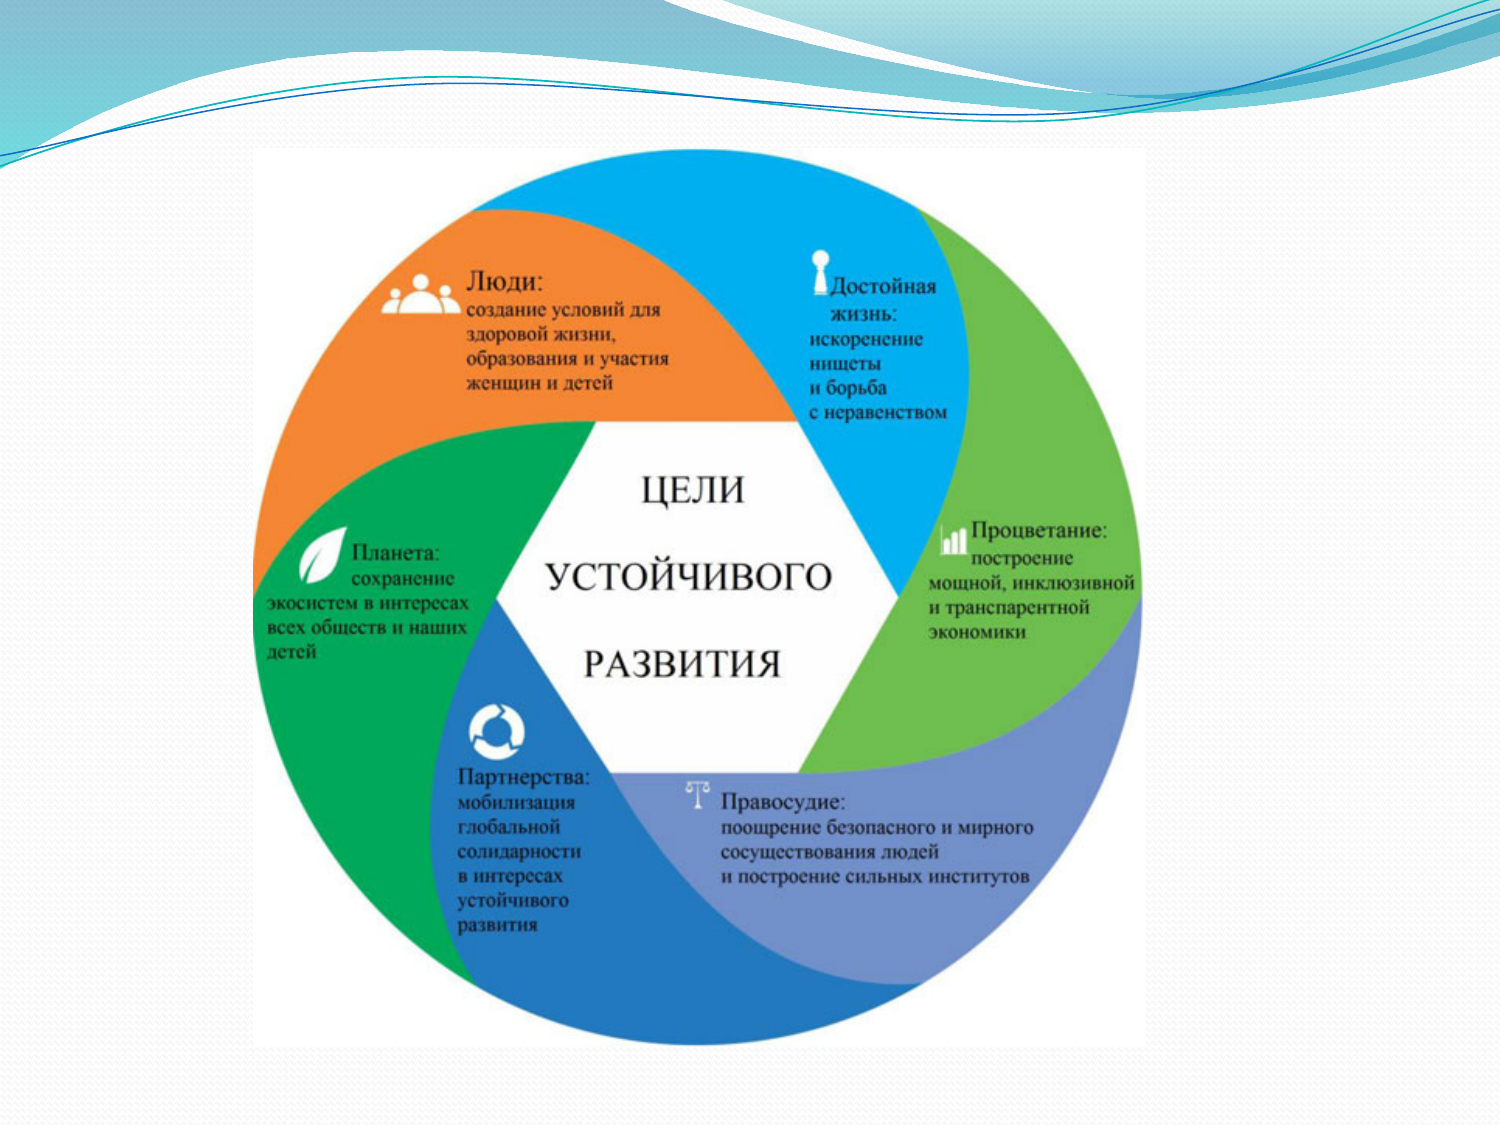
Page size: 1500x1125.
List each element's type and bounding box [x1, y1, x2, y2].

picture [253, 148, 1146, 1048]
